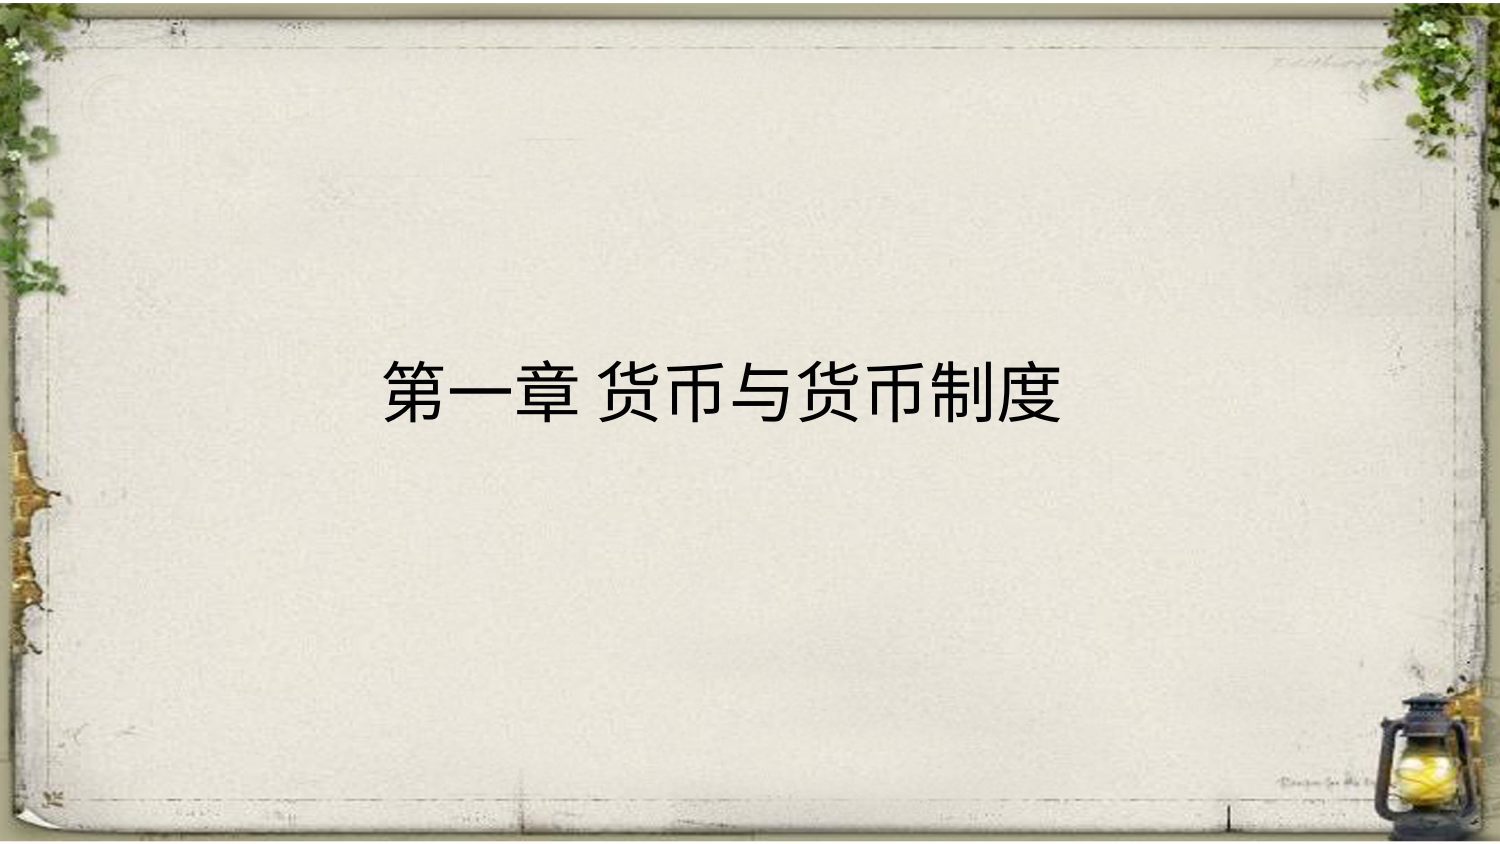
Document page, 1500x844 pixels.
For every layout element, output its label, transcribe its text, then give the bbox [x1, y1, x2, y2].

text_box 第一章 货币与货币制度 [365, 303, 1079, 439]
picture [0, 0, 1500, 844]
